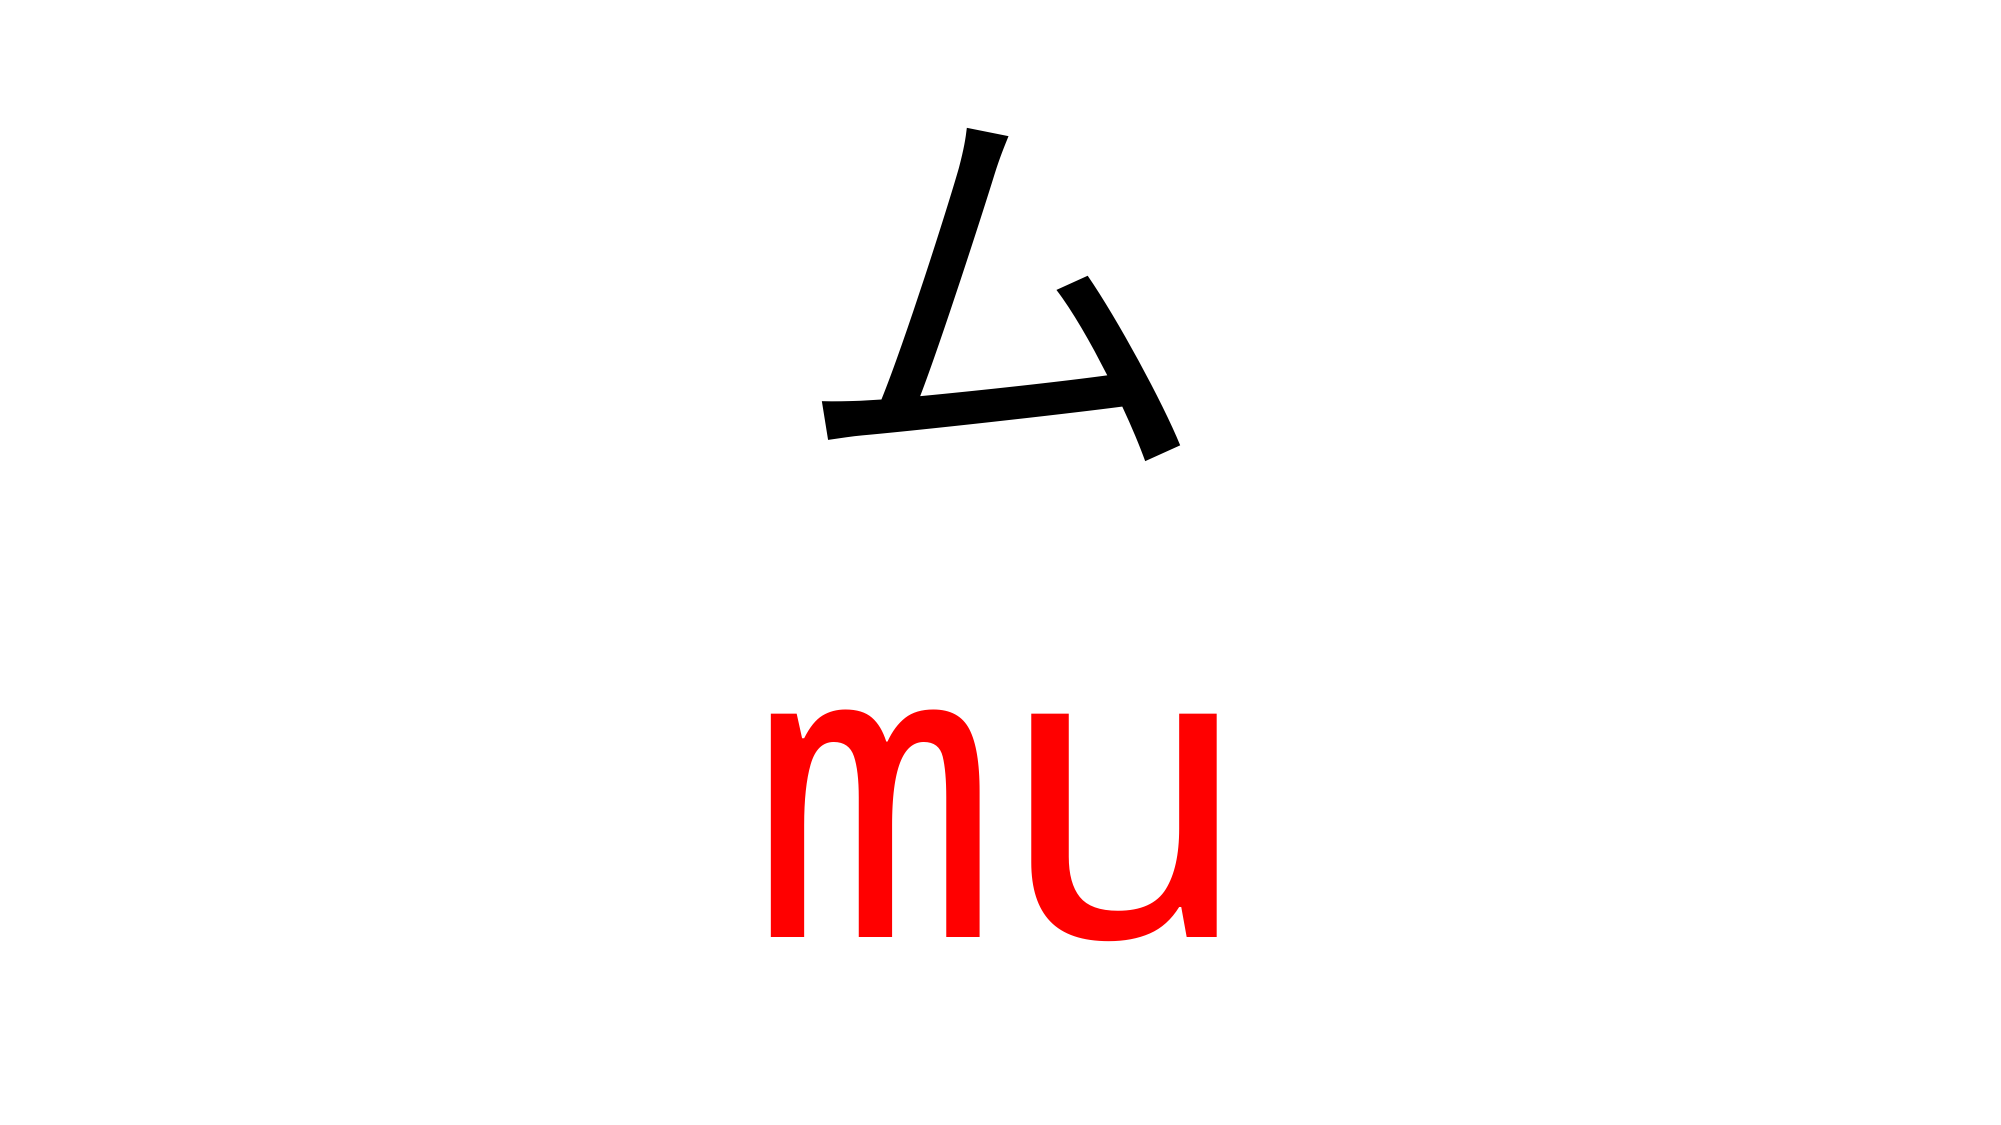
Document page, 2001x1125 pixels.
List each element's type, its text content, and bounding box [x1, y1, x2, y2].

title ム [249, 71, 1750, 545]
text_box mu [249, 562, 1750, 1036]
